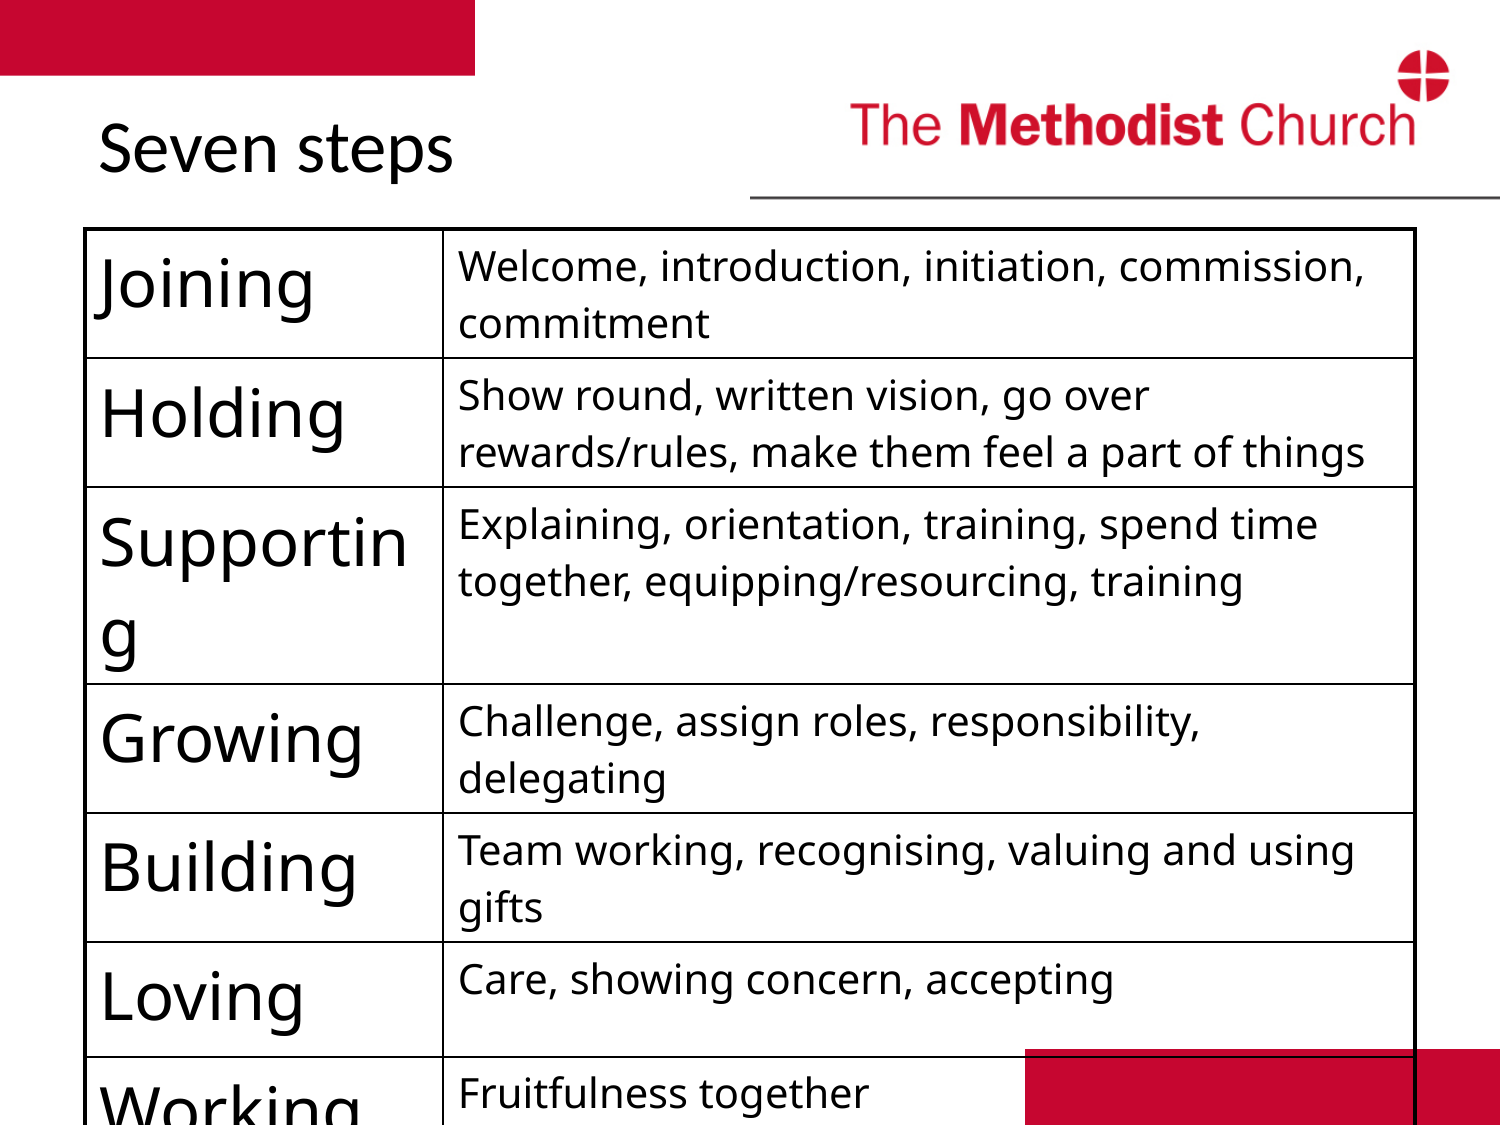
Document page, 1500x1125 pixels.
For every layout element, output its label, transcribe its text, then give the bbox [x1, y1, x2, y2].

table_cell Working [87, 1058, 442, 1125]
table_cell Challenge, assign roles, responsibility, delegating [444, 685, 1413, 812]
picture [750, 0, 1500, 216]
table_cell Show round, written vision, go over rewards/rules, make them feel a part of things [444, 359, 1413, 486]
table_cell Fruitfulness together [444, 1058, 1413, 1125]
table_cell Team working, recognising, valuing and using gifts [444, 814, 1413, 941]
table_cell Holding [87, 359, 442, 486]
table_cell Care, showing concern, accepting [444, 943, 1413, 1056]
table_header Joining [87, 231, 442, 357]
table_cell Supporting [87, 488, 442, 683]
table_header Welcome, introduction, initiation, commission, commitment [444, 231, 1413, 357]
table_cell Explaining, orientation, training, spend time together, equipping/resourcing, training [444, 488, 1413, 683]
table_cell Loving [87, 943, 442, 1056]
table_cell Growing [87, 685, 442, 812]
title Seven steps [0, 90, 952, 192]
table_cell Building [87, 814, 442, 941]
